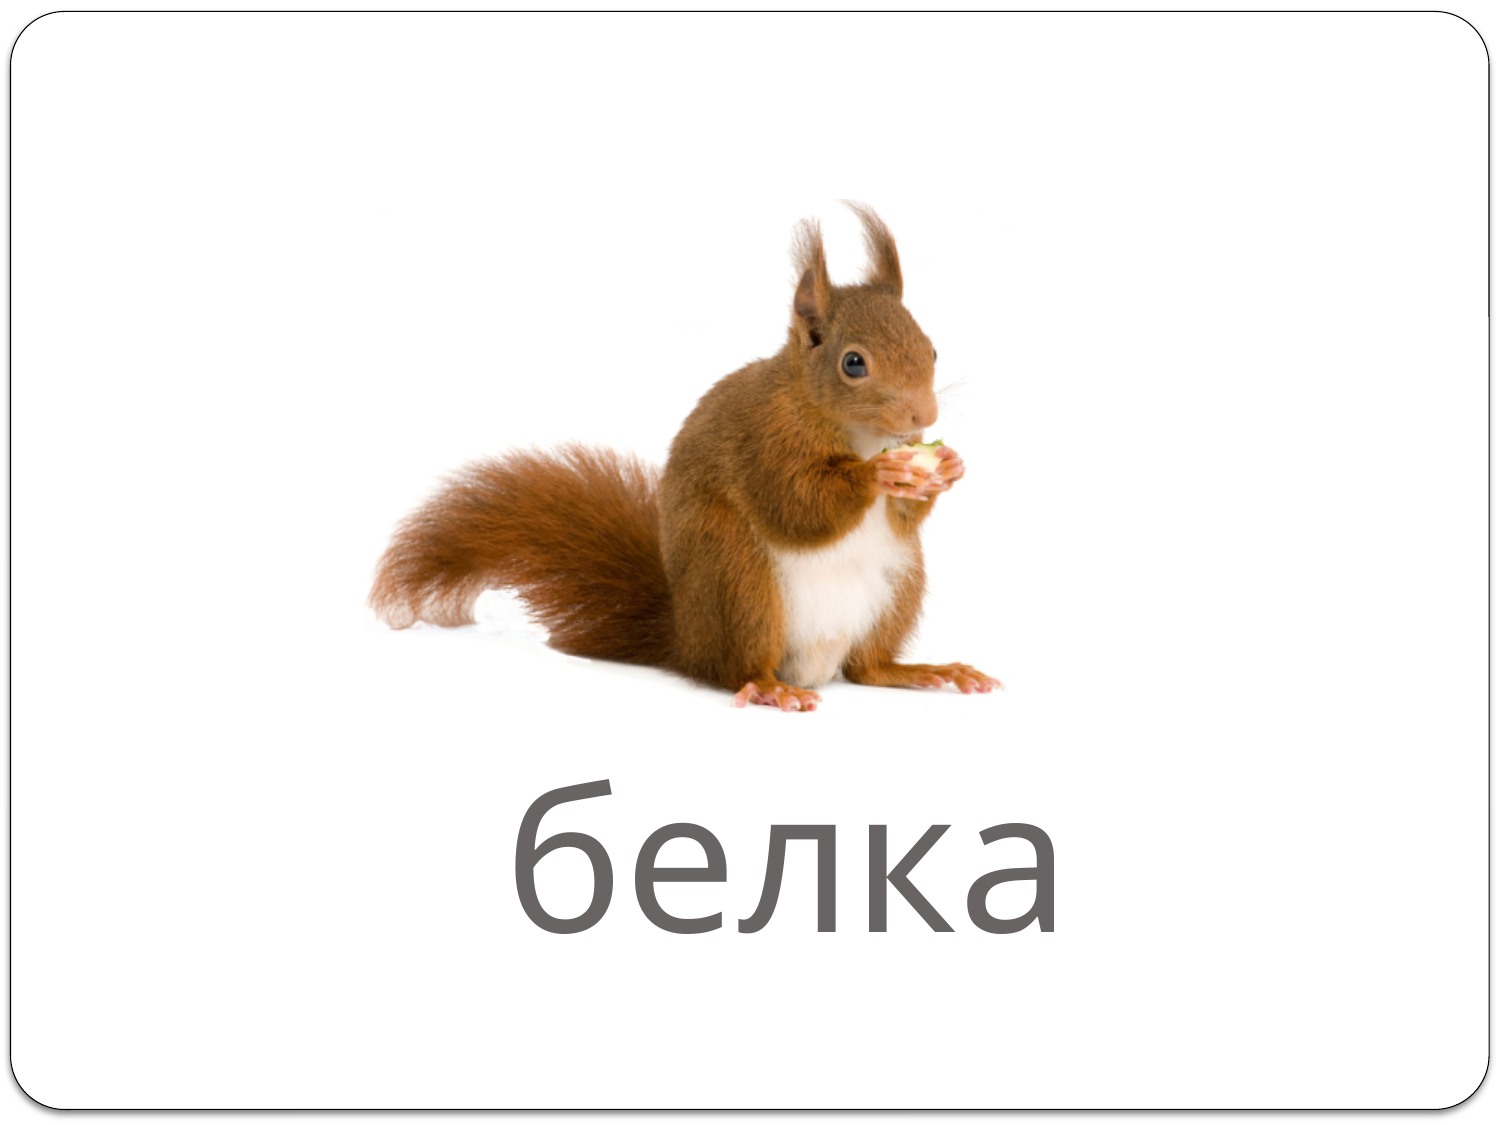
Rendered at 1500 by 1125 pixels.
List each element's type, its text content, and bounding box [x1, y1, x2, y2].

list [362, 199, 1010, 719]
title белка [150, 800, 1425, 988]
